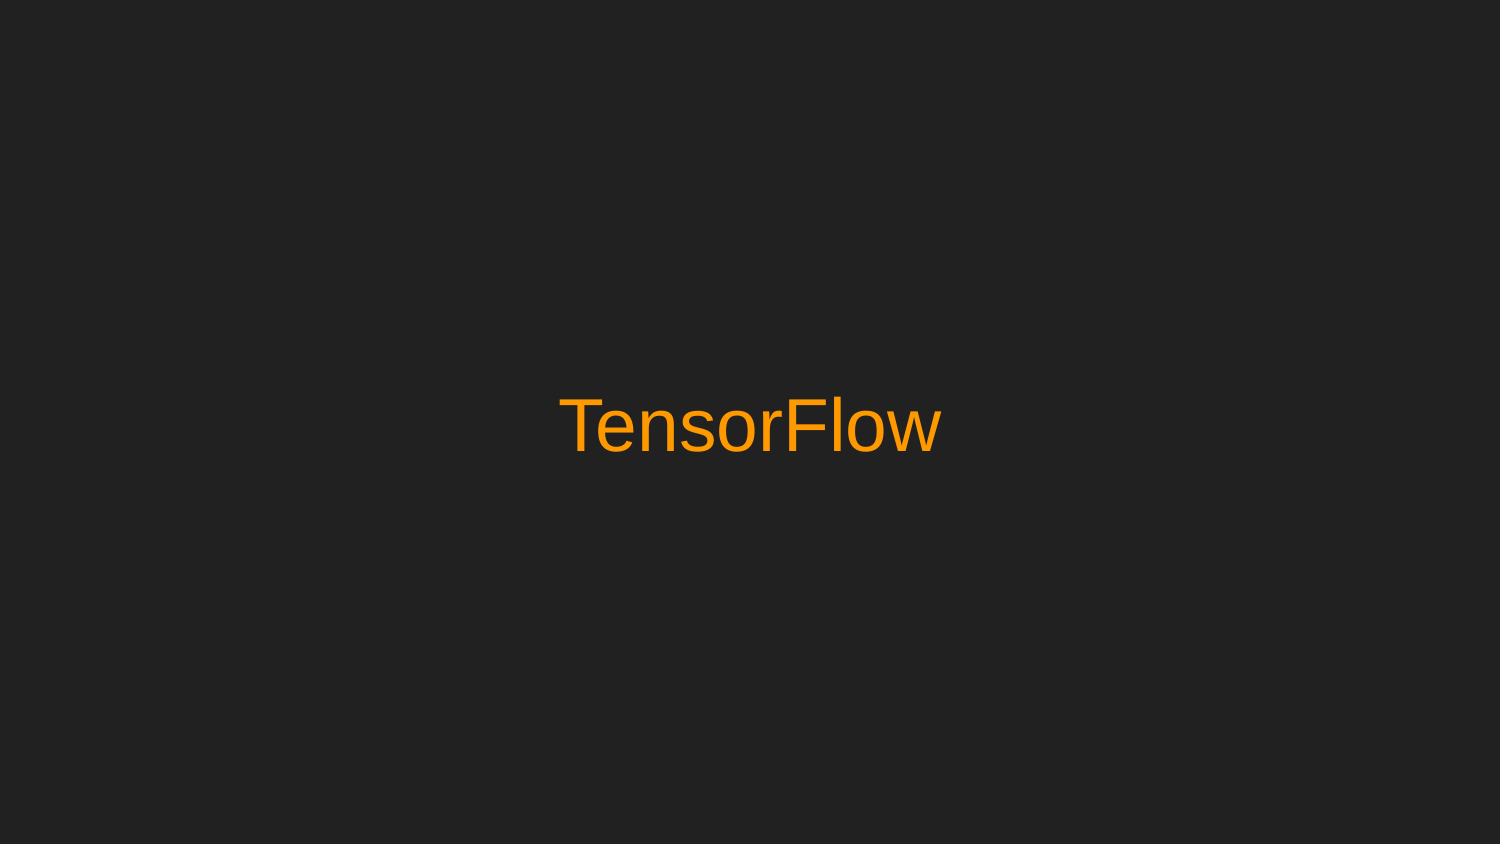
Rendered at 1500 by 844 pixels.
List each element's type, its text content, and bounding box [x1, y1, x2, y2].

title TensorFlow [51, 352, 1449, 491]
